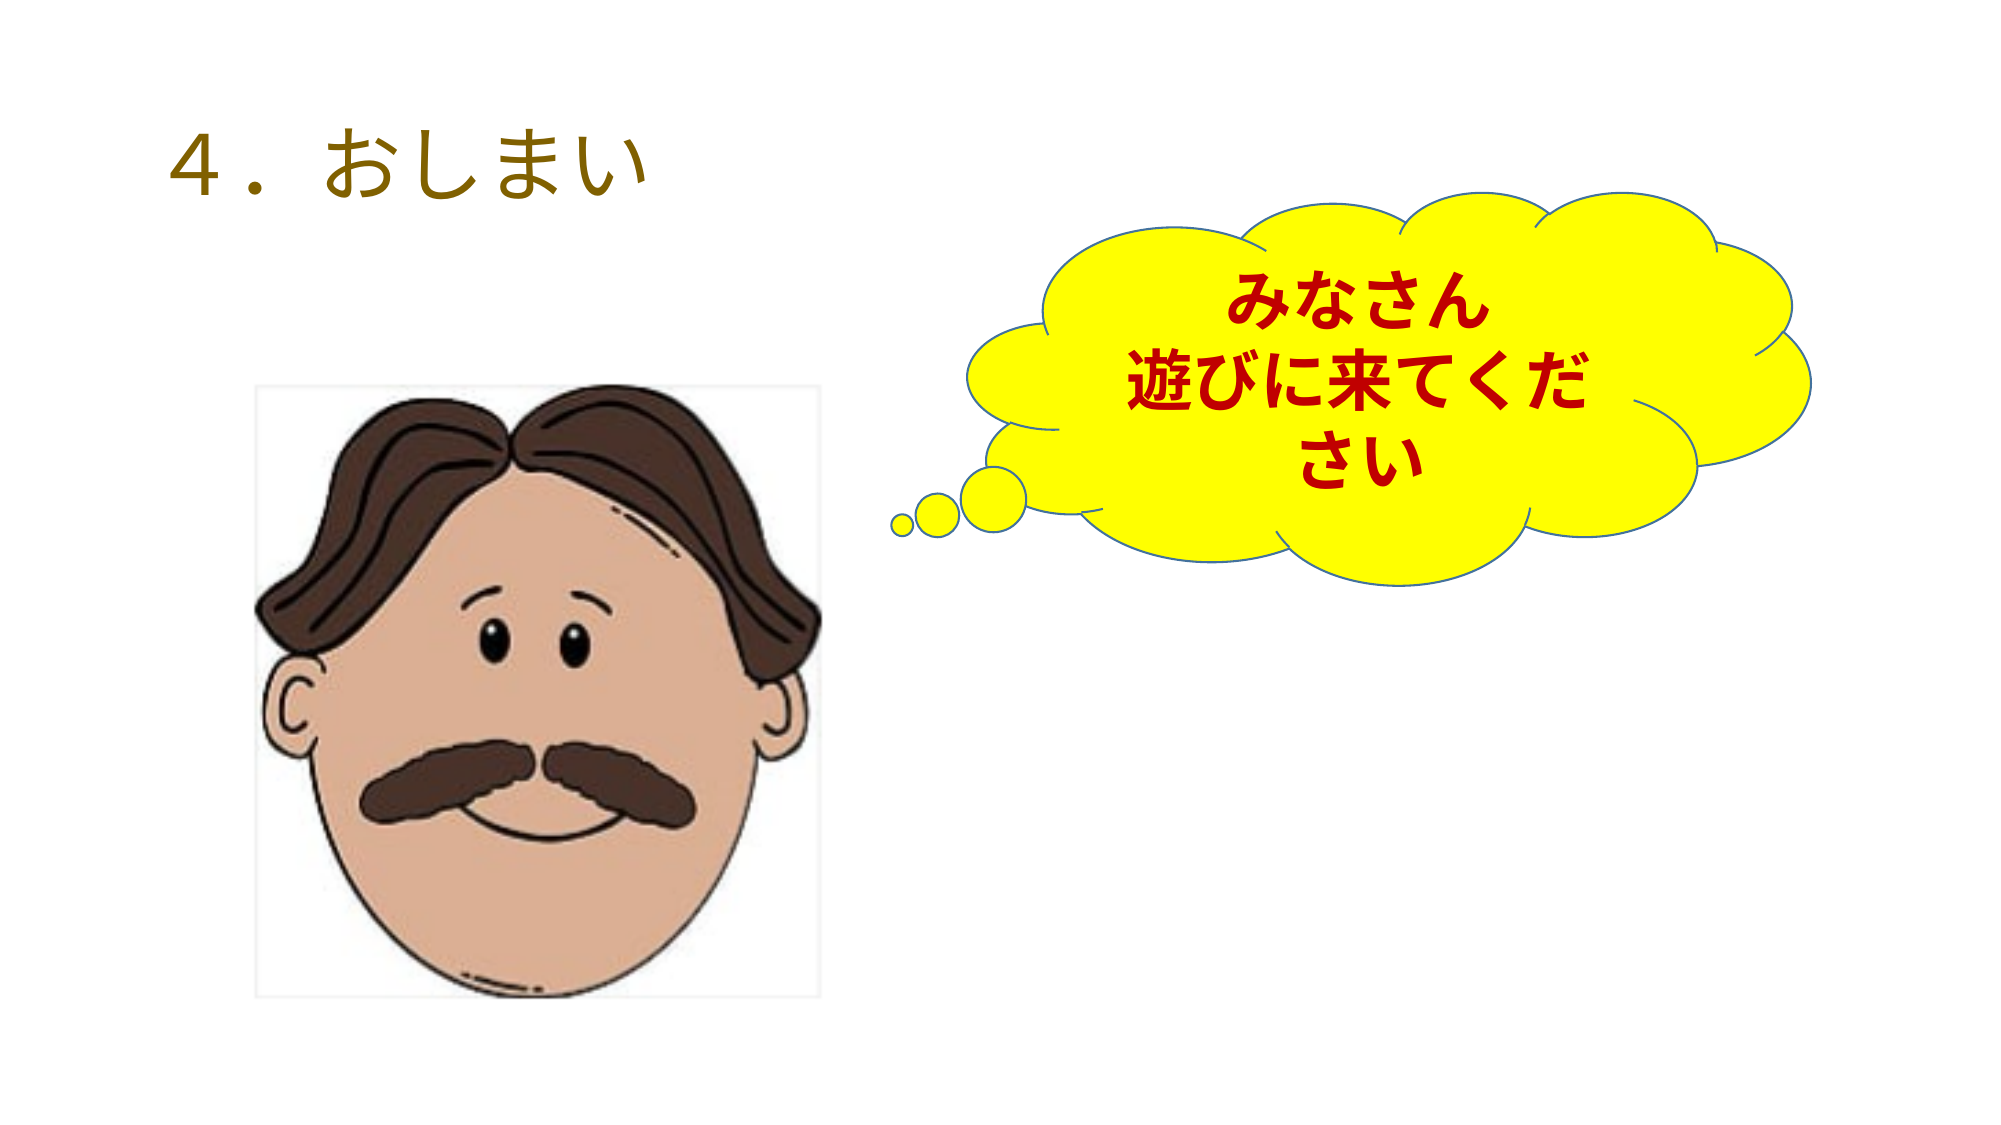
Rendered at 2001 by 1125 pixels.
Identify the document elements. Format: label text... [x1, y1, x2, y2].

title ４．おしまい [137, 59, 1863, 278]
picture [239, 325, 839, 1013]
text_box みなさん 遊びに来てください [890, 191, 1813, 587]
